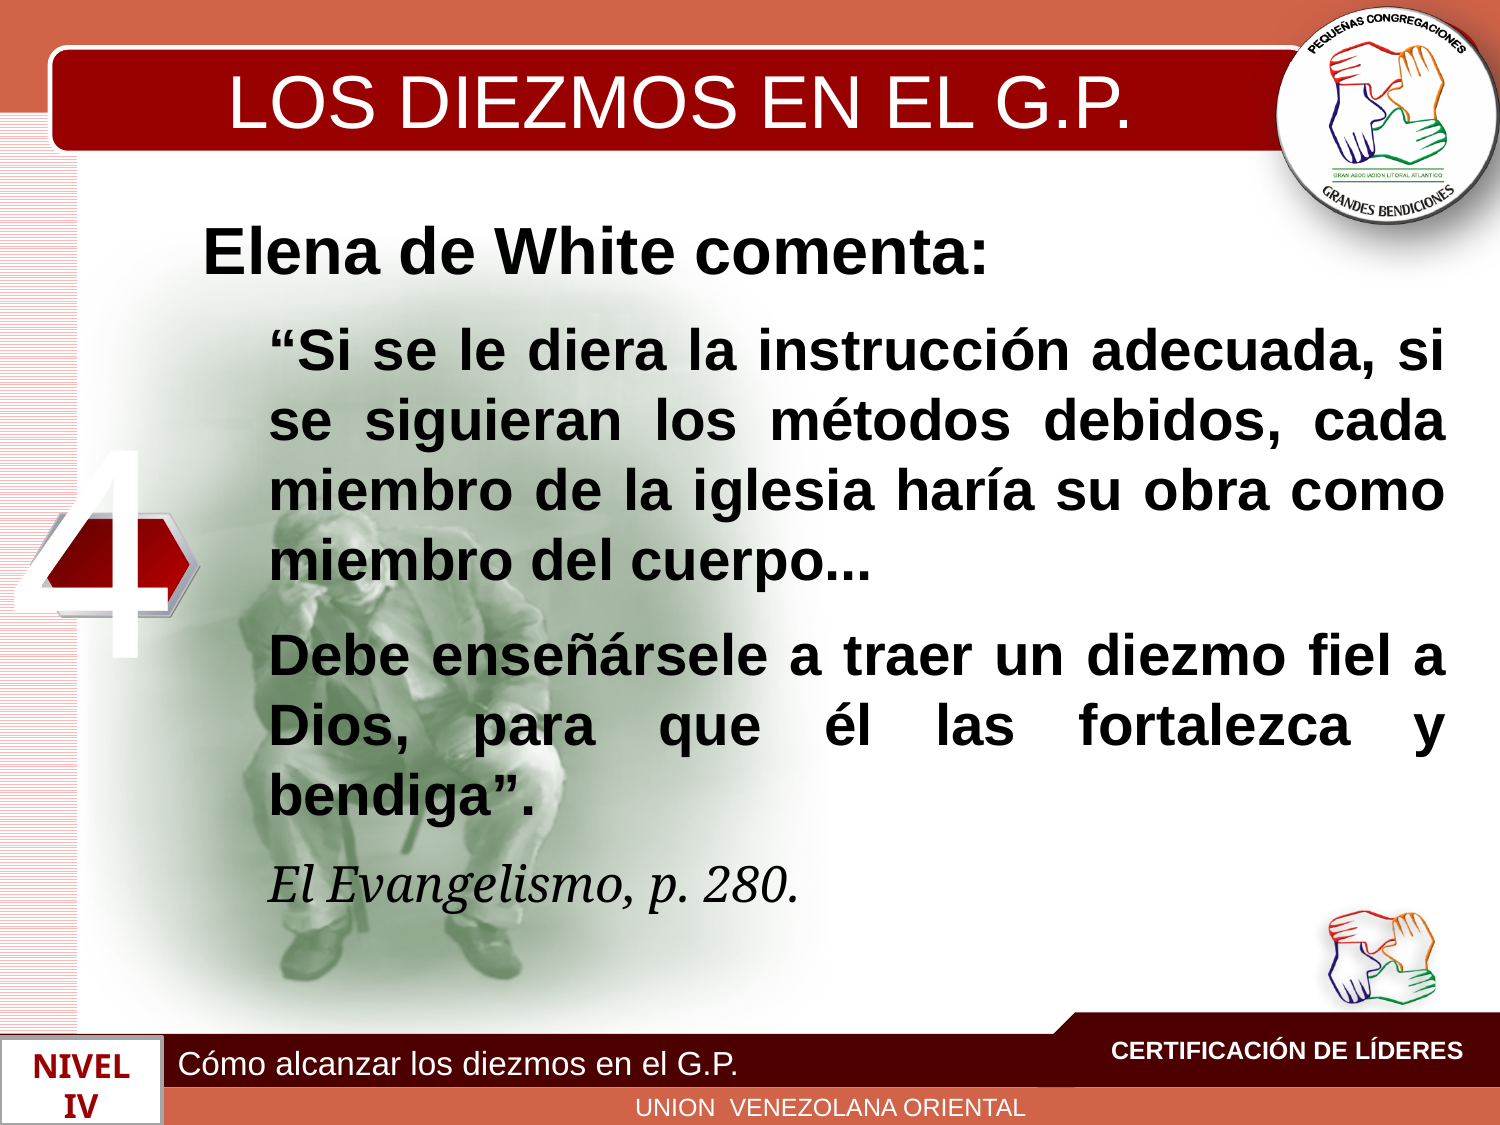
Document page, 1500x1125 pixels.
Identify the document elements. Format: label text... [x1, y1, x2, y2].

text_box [0, 1012, 1500, 1088]
footer UNION VENEZOLANA ORIENTAL [162, 1095, 1500, 1125]
text_box NIVEL IV [0, 1096, 162, 1125]
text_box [0, 362, 201, 727]
title LOS DIEZMOS EN EL G.P. [74, 52, 1258, 145]
picture [1274, 6, 1500, 226]
text_box Elena de White comenta: “Si se le diera la instrucción adecuada, si se siguieran los métodos debidos, cada miembro de la iglesia haría su obra como miembro del cuerpo... Debe enseñársele a traer un diezmo fiel a Dios, para que él las fortalezca y bendiga”. El Evangelismo, p. 280. [187, 200, 1463, 988]
picture [1324, 910, 1436, 1006]
picture [74, 228, 838, 1012]
